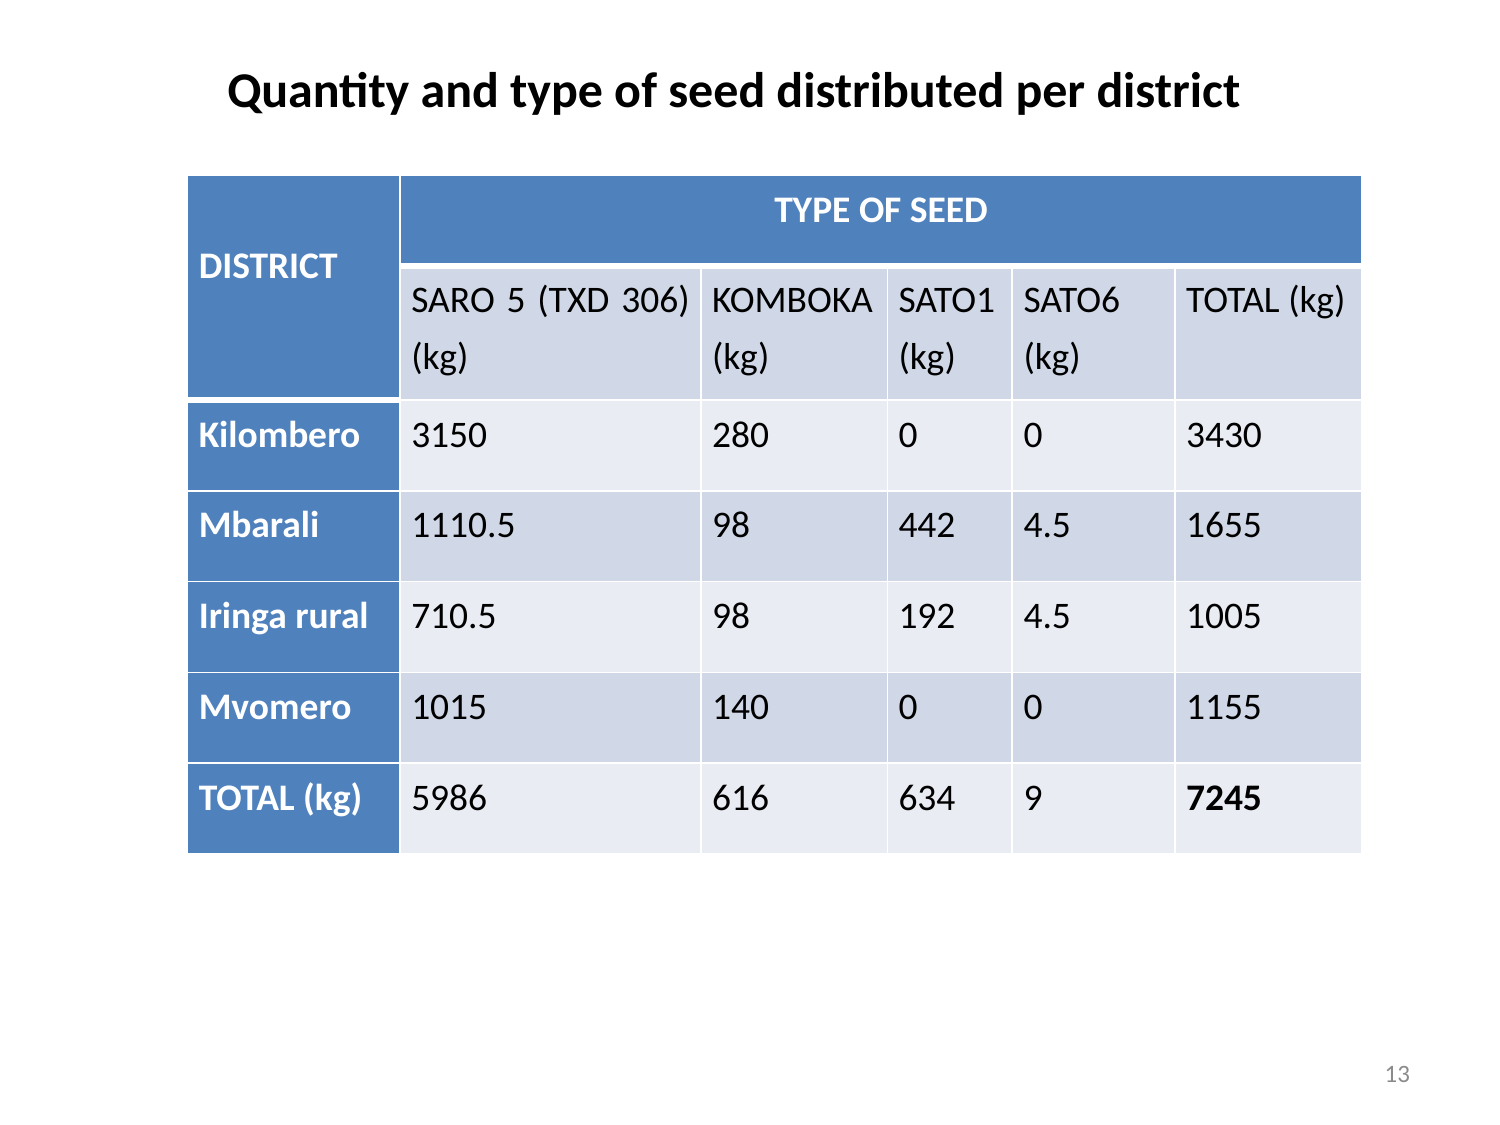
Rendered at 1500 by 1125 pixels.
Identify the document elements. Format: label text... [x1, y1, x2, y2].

table_cell 7245 [1176, 764, 1361, 853]
table_cell 98 [702, 492, 887, 581]
table_cell 1110.5 [401, 492, 700, 581]
table_cell 1655 [1176, 492, 1361, 581]
table_cell 710.5 [401, 582, 700, 672]
table_cell Kilombero [188, 403, 399, 490]
table_cell SATO6 (kg) [1013, 269, 1174, 399]
table_cell 3430 [1176, 401, 1361, 490]
table_cell 280 [702, 401, 887, 490]
table_cell Iringa rural [188, 582, 399, 672]
table_cell 1155 [1176, 673, 1361, 762]
table_header DISTRICT [188, 176, 399, 397]
slide_number 13 [1074, 1042, 1425, 1103]
table_cell TOTAL (kg) [188, 764, 399, 853]
table_cell SATO1 (kg) [888, 269, 1011, 399]
table_cell 0 [1013, 401, 1174, 490]
table_cell SARO 5 (TXD 306) (kg) [401, 269, 700, 399]
table_header TYPE OF SEED [401, 176, 1361, 263]
table_cell TOTAL (kg) [1176, 269, 1361, 399]
table_cell 4.5 [1013, 582, 1174, 672]
table_cell 4.5 [1013, 492, 1174, 581]
table_cell 140 [702, 673, 887, 762]
table_cell Mvomero [188, 673, 399, 762]
table_cell Mbarali [188, 492, 399, 581]
table_cell 9 [1013, 764, 1174, 853]
table_cell 442 [888, 492, 1011, 581]
table_cell 0 [888, 401, 1011, 490]
table_cell 3150 [401, 401, 700, 490]
table_cell 98 [702, 582, 887, 672]
table_cell 5986 [401, 764, 700, 853]
table_cell 192 [888, 582, 1011, 672]
table_cell KOMBOKA (kg) [702, 269, 887, 399]
table_cell 1005 [1176, 582, 1361, 672]
text_box Quantity and type of seed distributed per district [212, 49, 1313, 125]
table_cell 616 [702, 764, 887, 853]
table_cell 0 [888, 673, 1011, 762]
table_cell 1015 [401, 673, 700, 762]
table_cell 634 [888, 764, 1011, 853]
table_cell 0 [1013, 673, 1174, 762]
